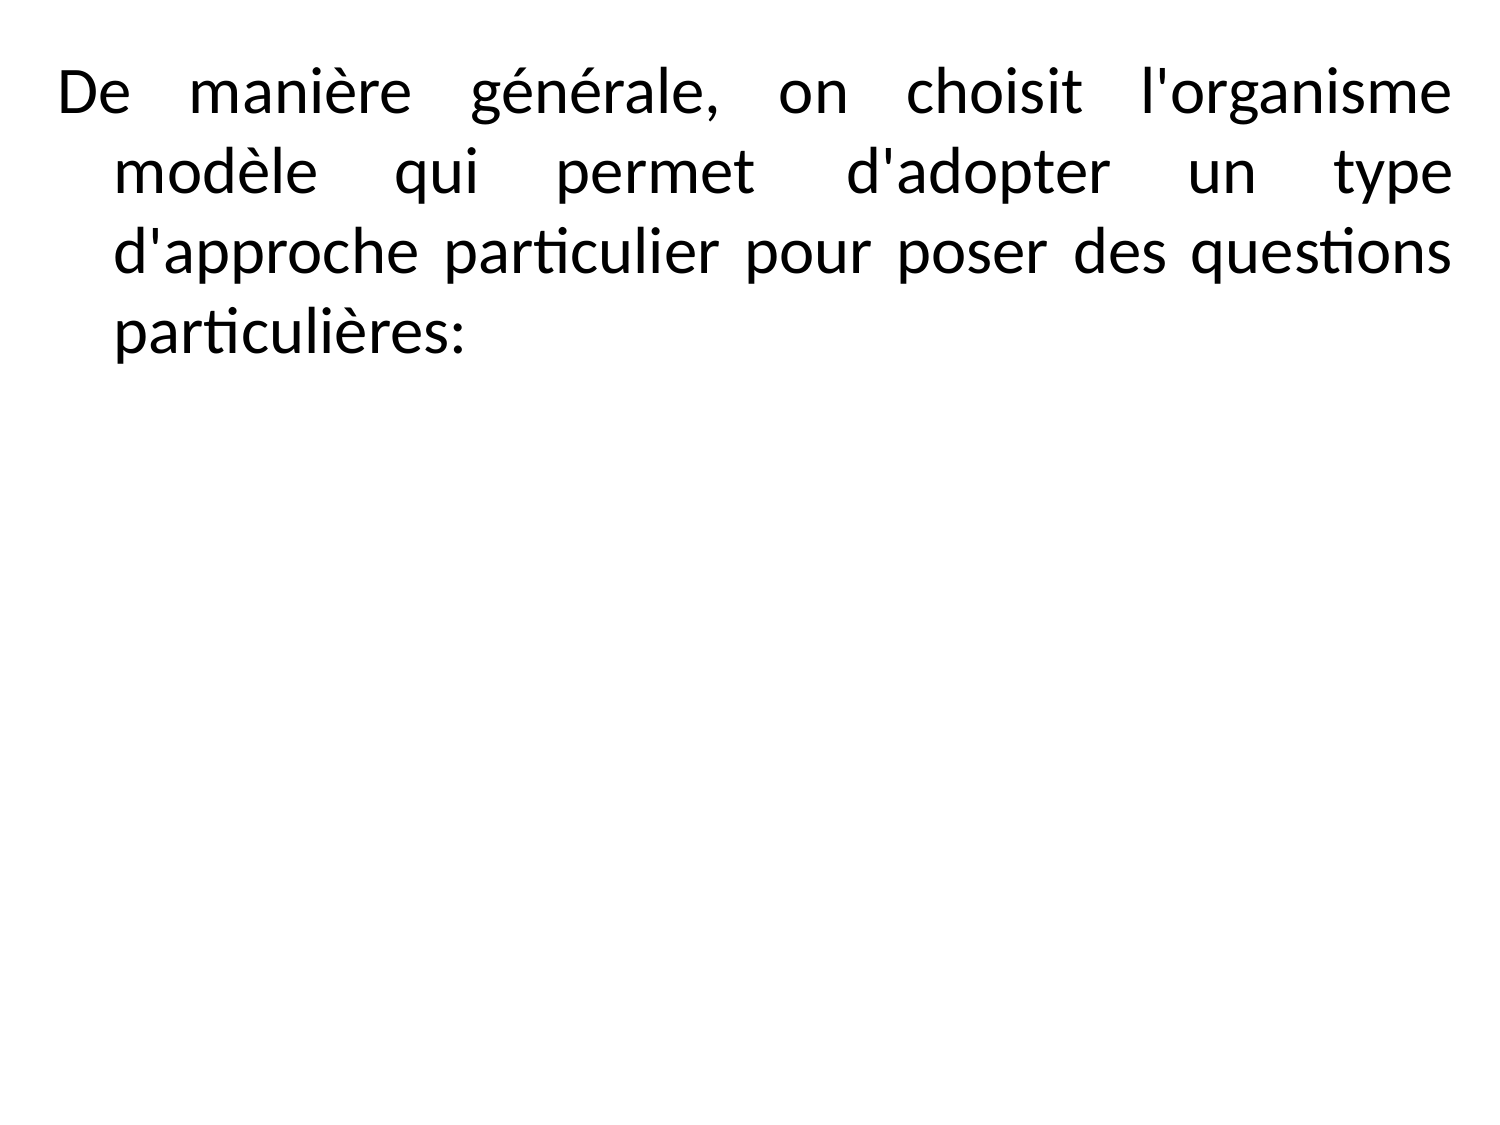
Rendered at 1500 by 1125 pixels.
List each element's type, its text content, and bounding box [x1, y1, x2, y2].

list De manière générale, on choisit l'organisme modèle qui permet d'adopter un type d'approche particulier pour poser des questions particulières: [42, 38, 1470, 1106]
